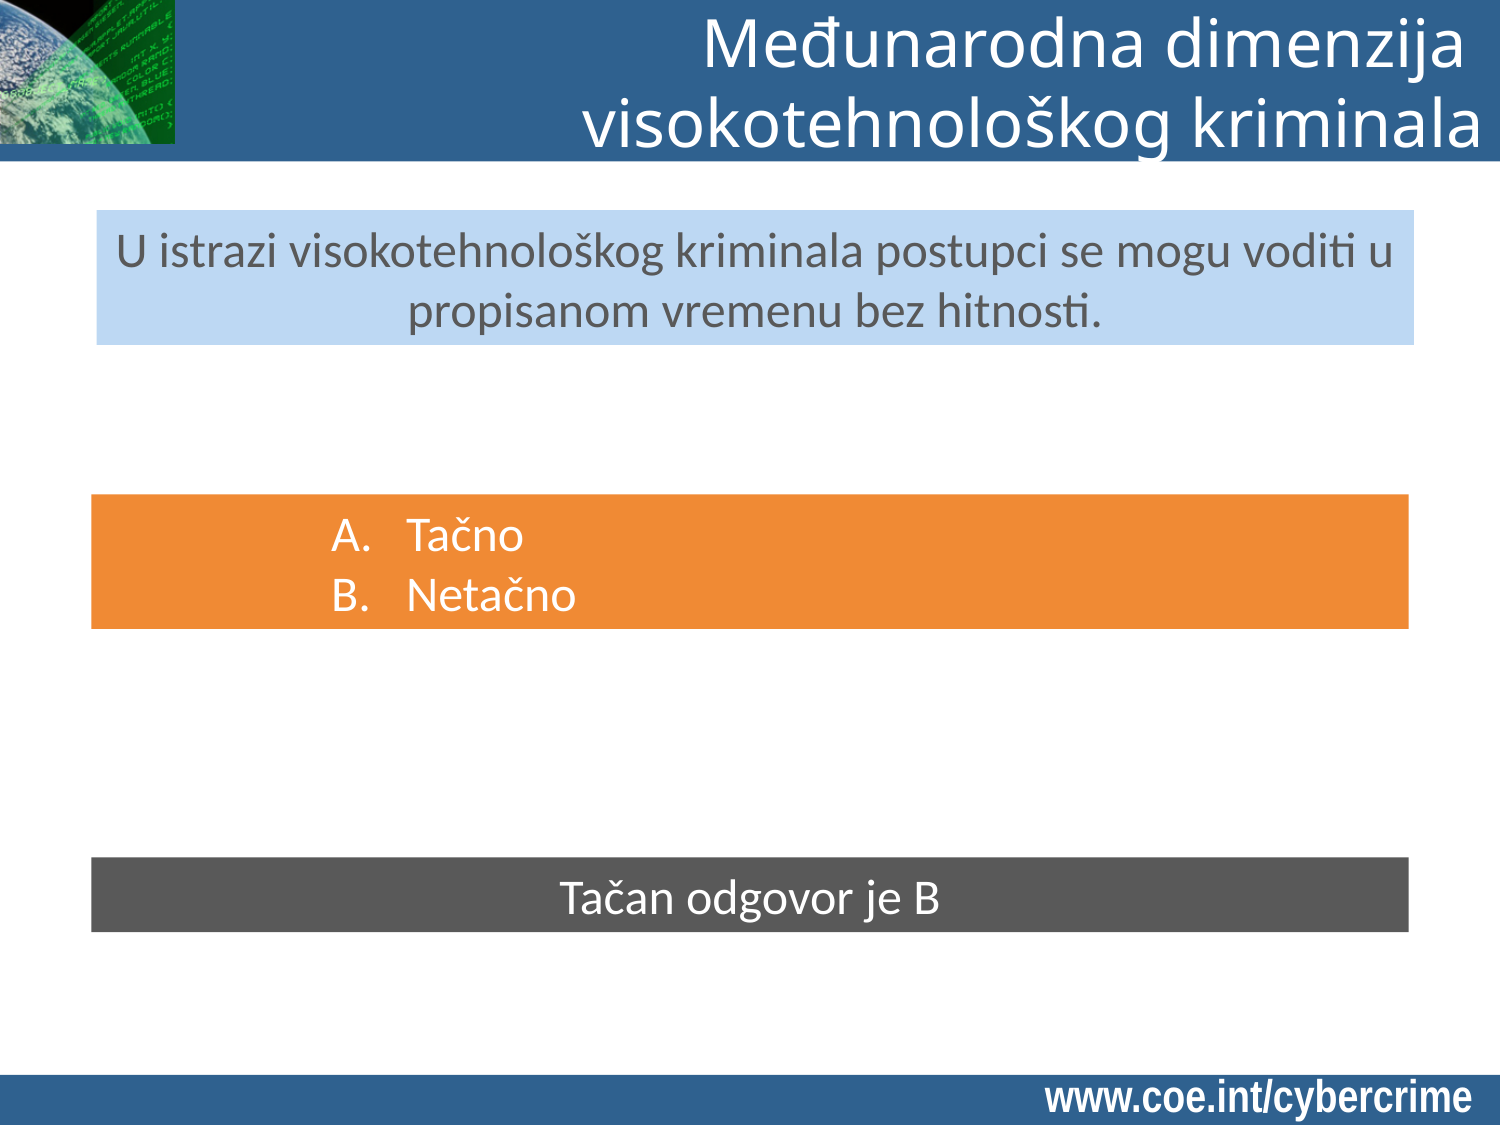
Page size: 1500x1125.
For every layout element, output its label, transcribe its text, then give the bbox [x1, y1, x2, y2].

text_box Tačan odgovor je B [91, 857, 1409, 933]
text_box www.coe.int/cybercrime [1030, 1059, 1500, 1125]
text_box [0, 1073, 1030, 1125]
text_box Tačno Netačno [91, 494, 1409, 629]
text_box U istrazi visokotehnološkog kriminala postupci se mogu voditi u propisanom vremenu bez hitnosti. [96, 210, 1414, 345]
text_box Međunarodna dimenzija visokotehnološkog kriminala [0, 0, 1500, 164]
picture [0, 0, 175, 144]
